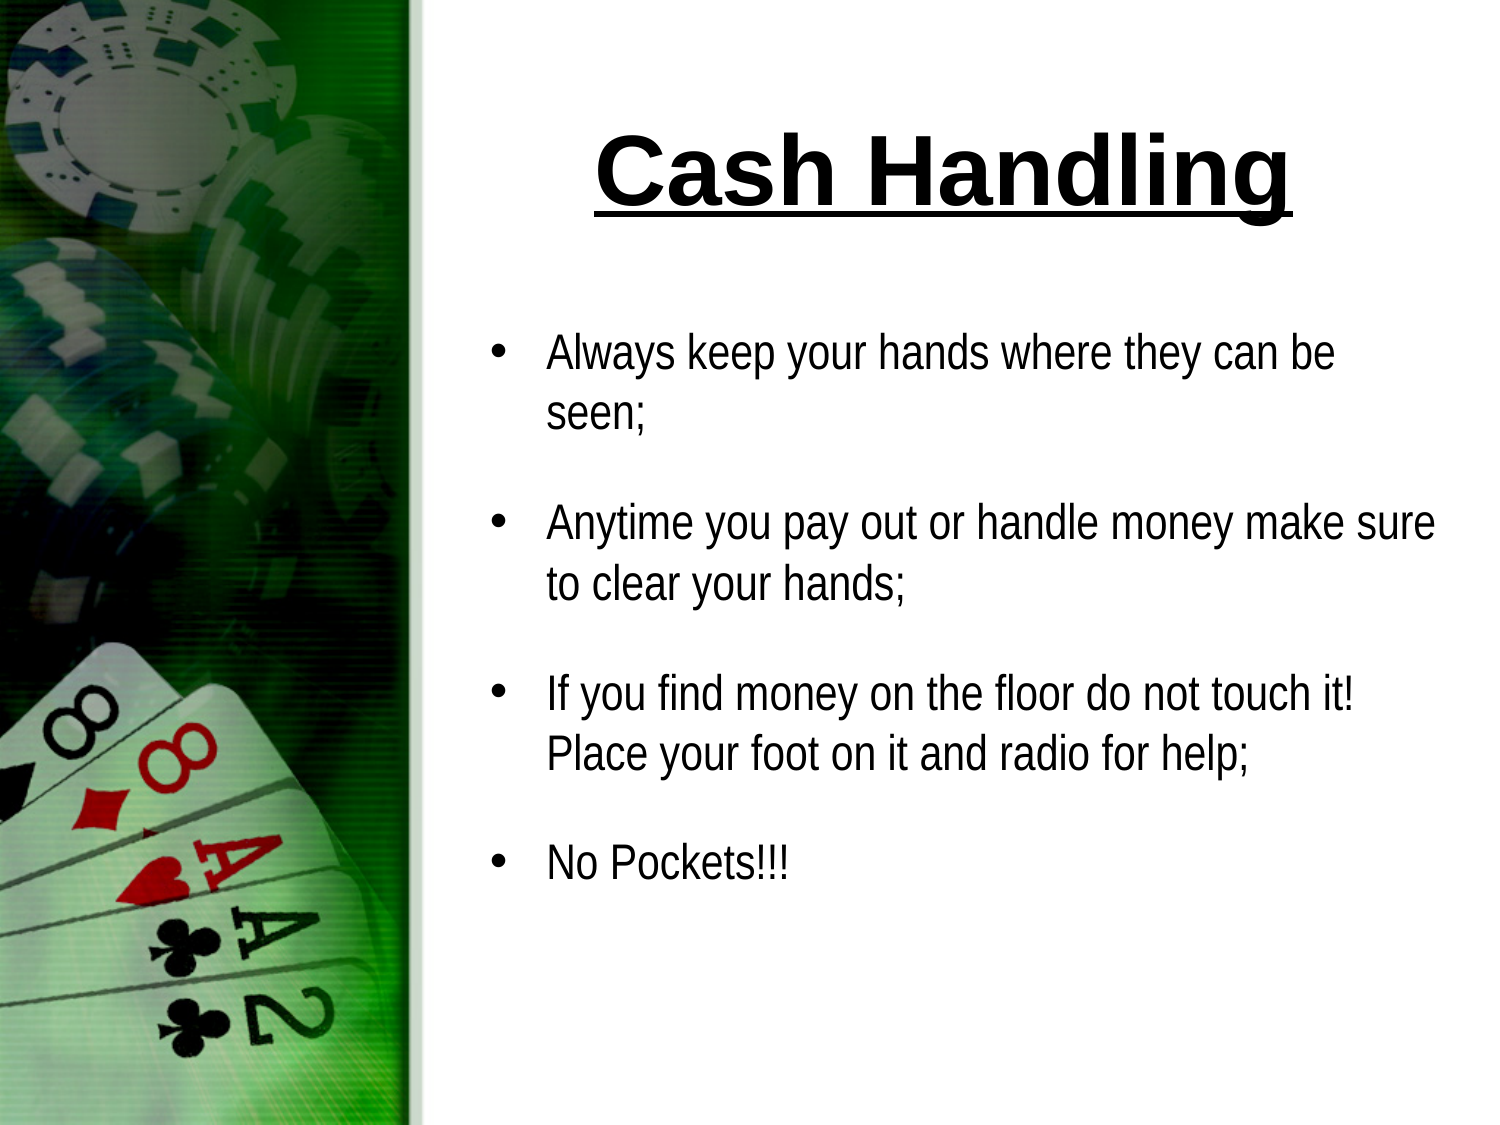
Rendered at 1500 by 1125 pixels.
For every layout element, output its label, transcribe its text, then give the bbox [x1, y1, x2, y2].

picture [0, 0, 1500, 1125]
text_box Always keep your hands where they can be seen; Anytime you pay out or handle money make sure to clear your hands; If you find money on the floor do not touch it! Place your foot on it and radio for help; No Pockets!!! [474, 312, 1463, 1050]
text_box Cash Handling [424, 45, 1463, 233]
